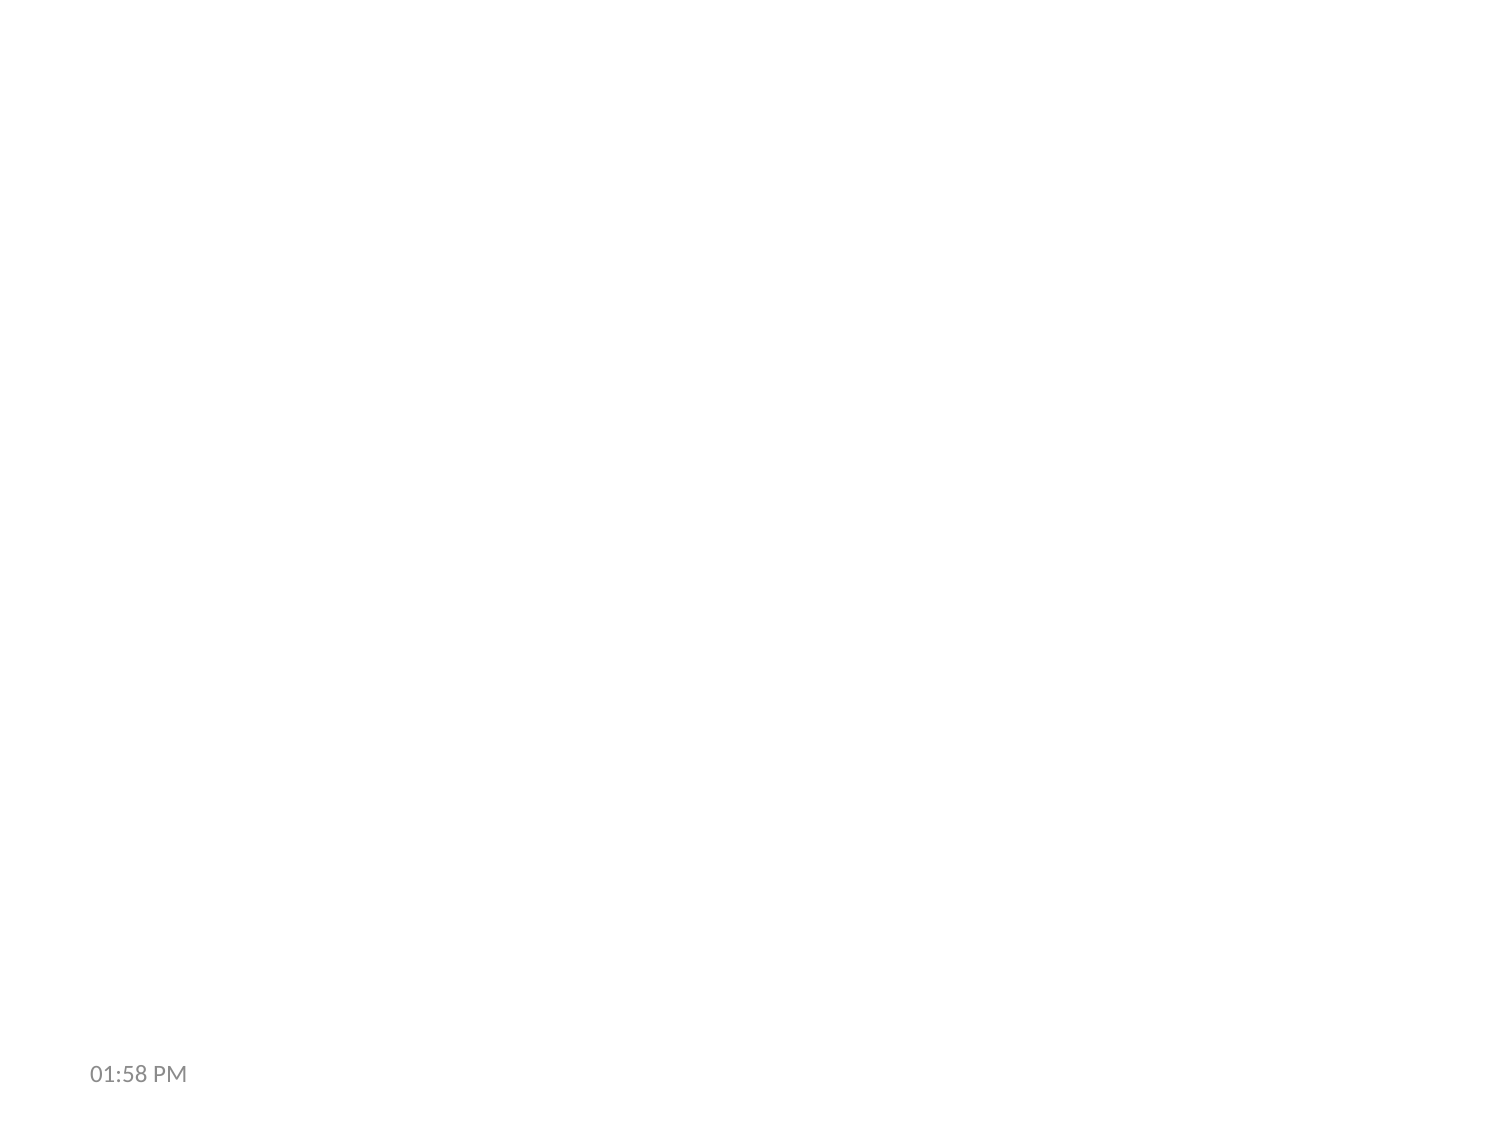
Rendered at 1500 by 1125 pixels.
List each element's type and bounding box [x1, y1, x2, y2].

slide_number [75, 1042, 425, 1103]
